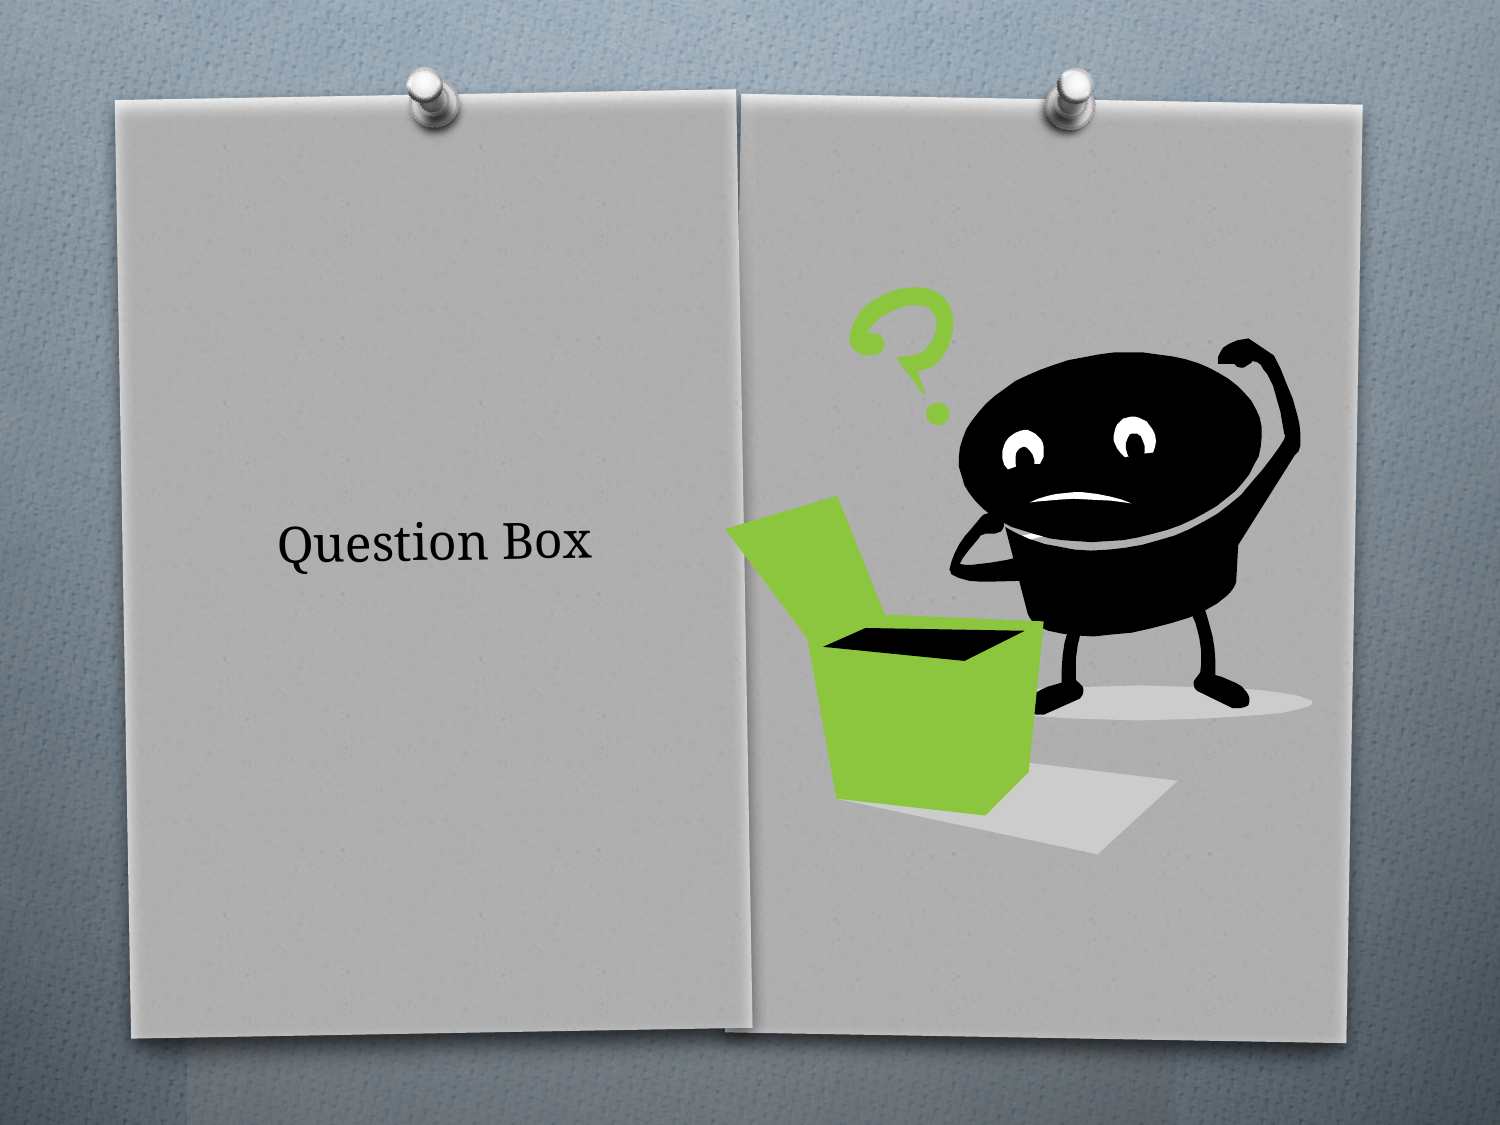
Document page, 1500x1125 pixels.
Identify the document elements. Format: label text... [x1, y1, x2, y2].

title Question Box [179, 326, 687, 583]
picture [375, 33, 497, 157]
picture [1016, 41, 1138, 162]
picture [724, 287, 1313, 855]
